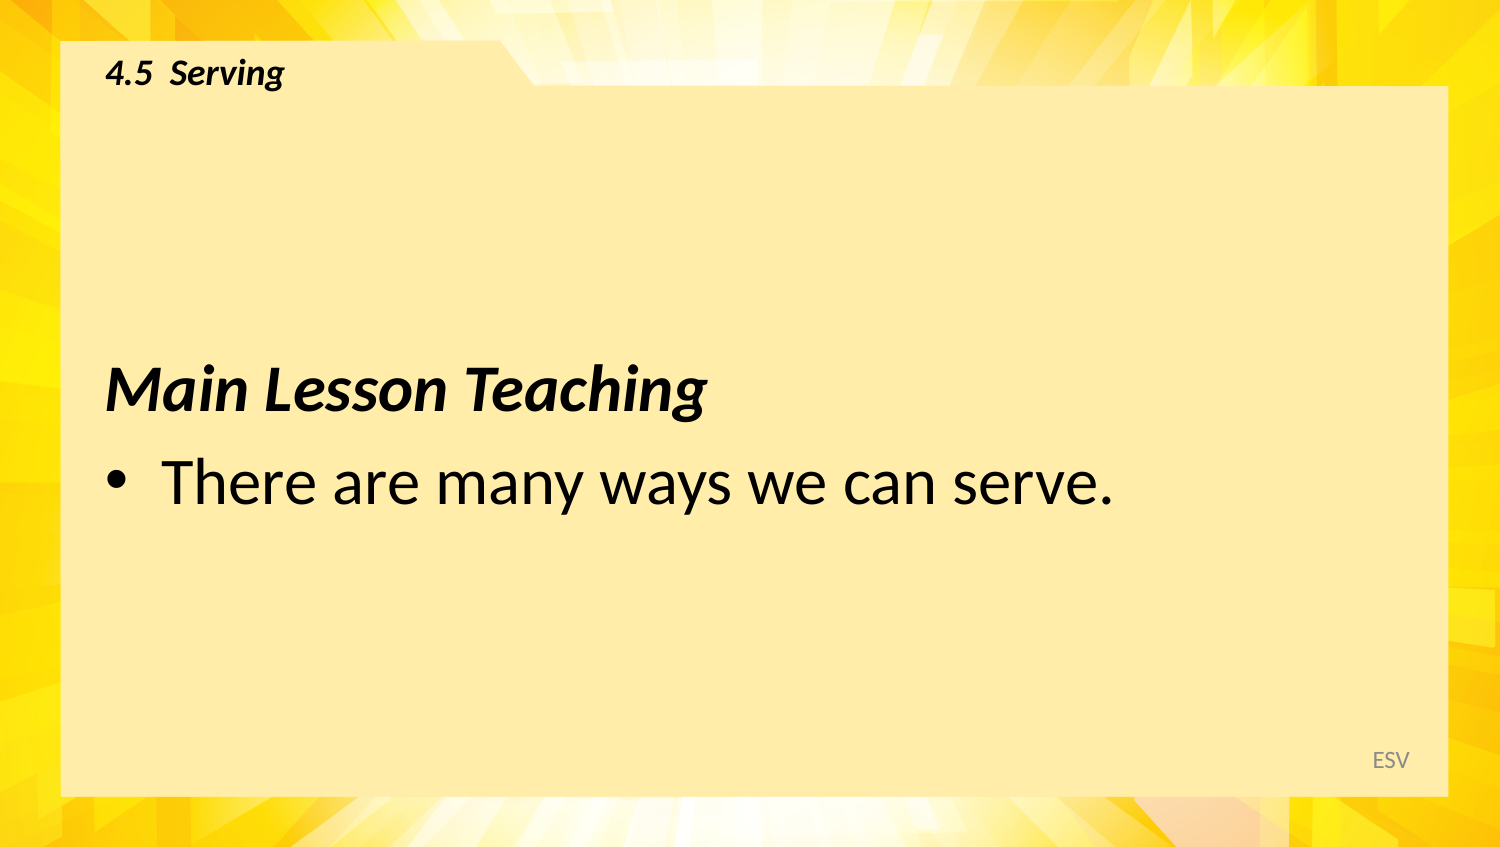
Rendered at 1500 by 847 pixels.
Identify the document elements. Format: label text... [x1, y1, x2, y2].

picture [0, 0, 1500, 847]
title 4.5 Serving [89, 33, 1420, 108]
footer ESV [950, 736, 1425, 782]
list Main Lesson Teaching There are many ways we can serve. [89, 141, 1403, 722]
